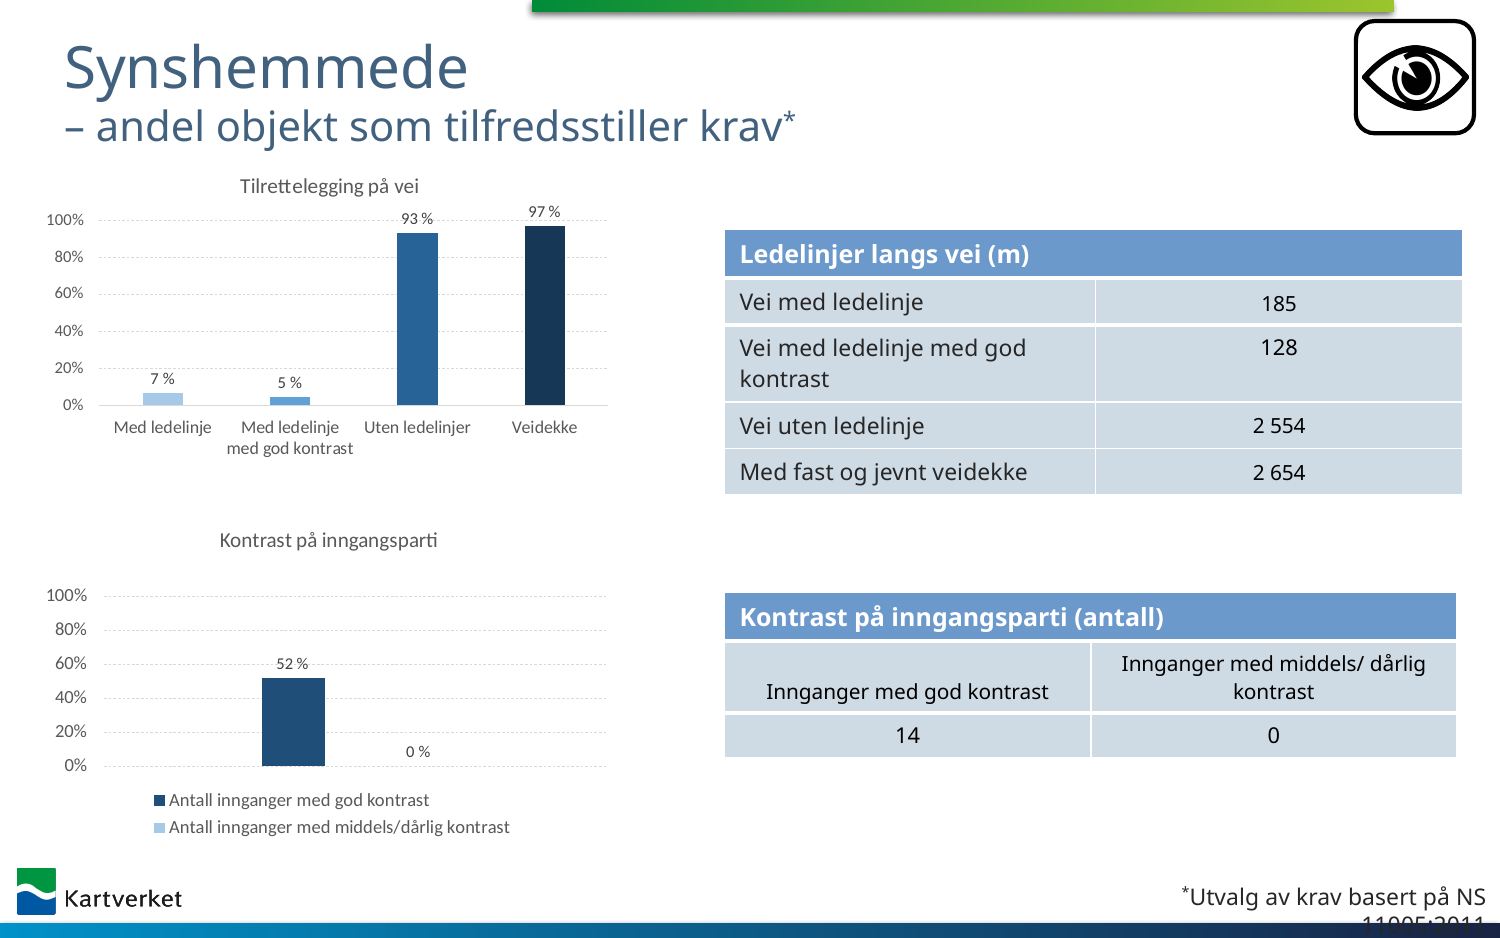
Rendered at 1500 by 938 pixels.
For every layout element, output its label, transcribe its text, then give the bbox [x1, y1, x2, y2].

table_cell 185 [1096, 280, 1462, 323]
text_box *Utvalg av krav basert på NS 11005:2011 [1068, 873, 1500, 938]
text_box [1355, 20, 1475, 134]
table_cell Innganger med middels/ dårlig kontrast [1092, 643, 1456, 711]
table_header Kontrast på inngangsparti (antall) [725, 593, 1456, 639]
table_cell 0 [1092, 715, 1456, 757]
table_cell Vei uten ledelinje [725, 403, 1095, 448]
table_cell 14 [725, 715, 1090, 757]
picture [41, 520, 617, 846]
table_cell 128 [1096, 327, 1462, 401]
picture [41, 166, 618, 492]
table_cell Innganger med god kontrast [725, 643, 1090, 711]
table_cell Med fast og jevnt veidekke [725, 449, 1095, 494]
table_cell 2 554 [1096, 403, 1462, 448]
table_header Ledelinjer langs vei (m) [725, 230, 1462, 276]
table_cell 2 654 [1096, 449, 1462, 494]
table_cell Vei med ledelinje [725, 280, 1095, 323]
table_cell Vei med ledelinje med god kontrast [725, 327, 1095, 401]
text_box Synshemmede – andel objekt som tilfredsstiller krav* [49, 24, 1431, 158]
